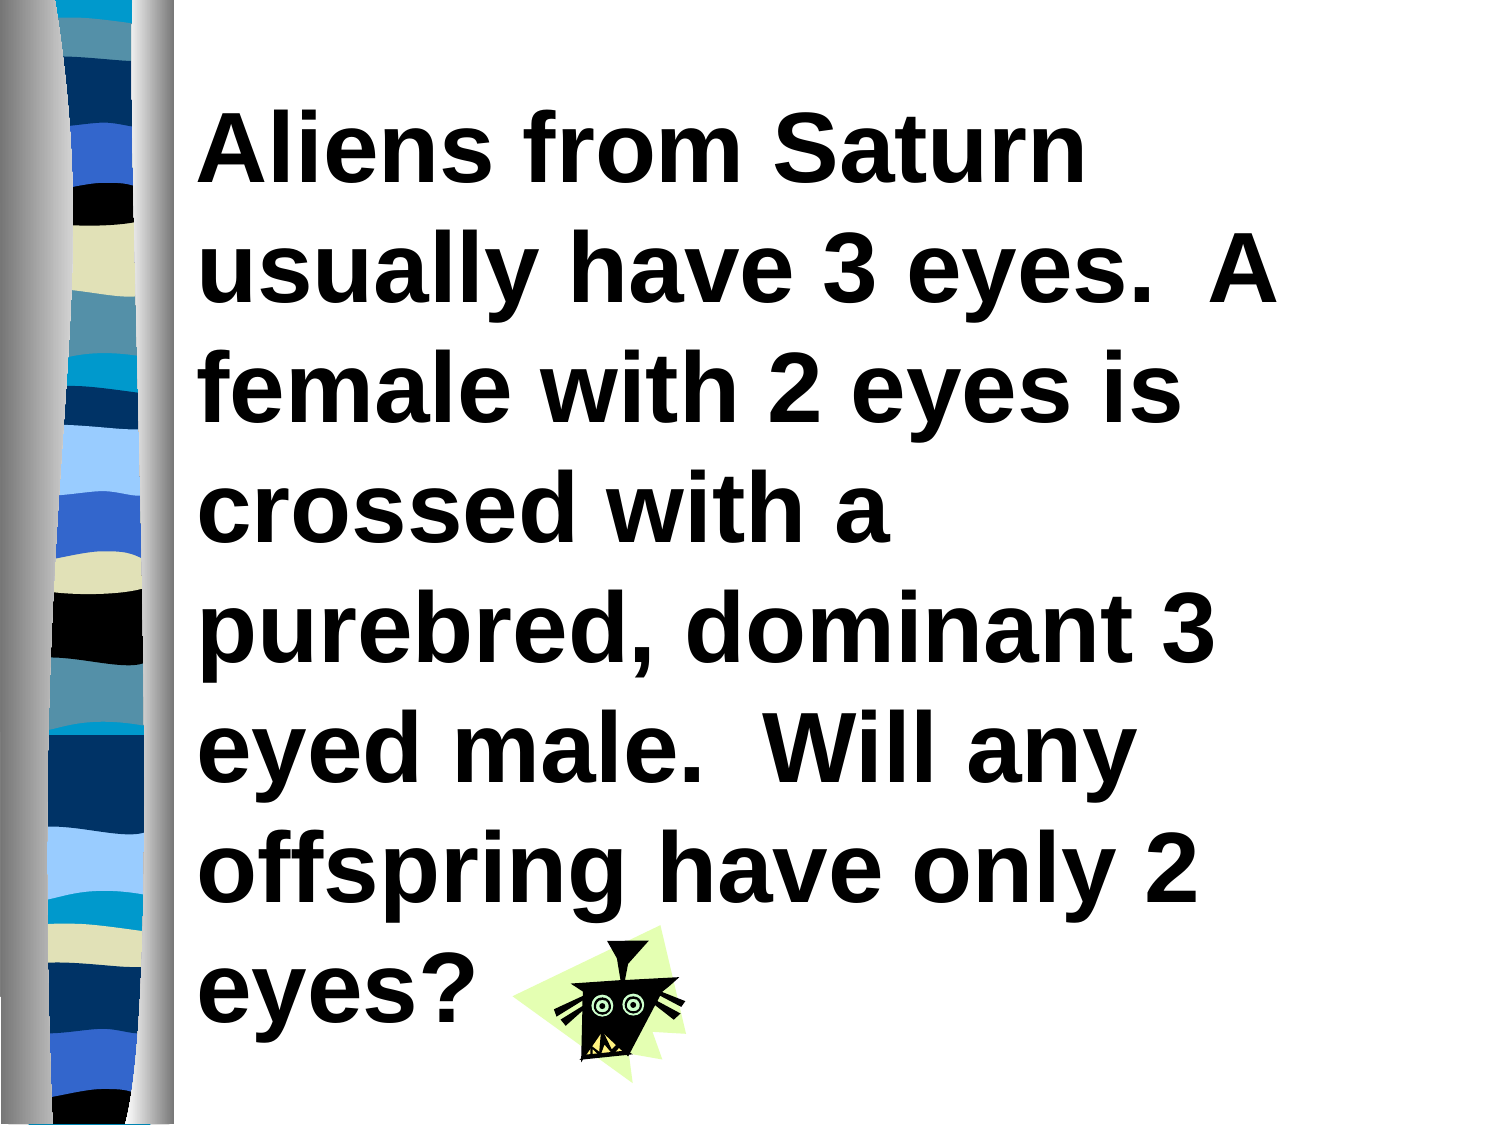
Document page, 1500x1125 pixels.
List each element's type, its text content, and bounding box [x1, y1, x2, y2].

list Aliens from Saturn usually have 3 eyes. A female with 2 eyes is crossed with a purebred, dominant 3 eyed male. Will any offspring have only 2 eyes? [124, 74, 1388, 876]
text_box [512, 924, 688, 1085]
